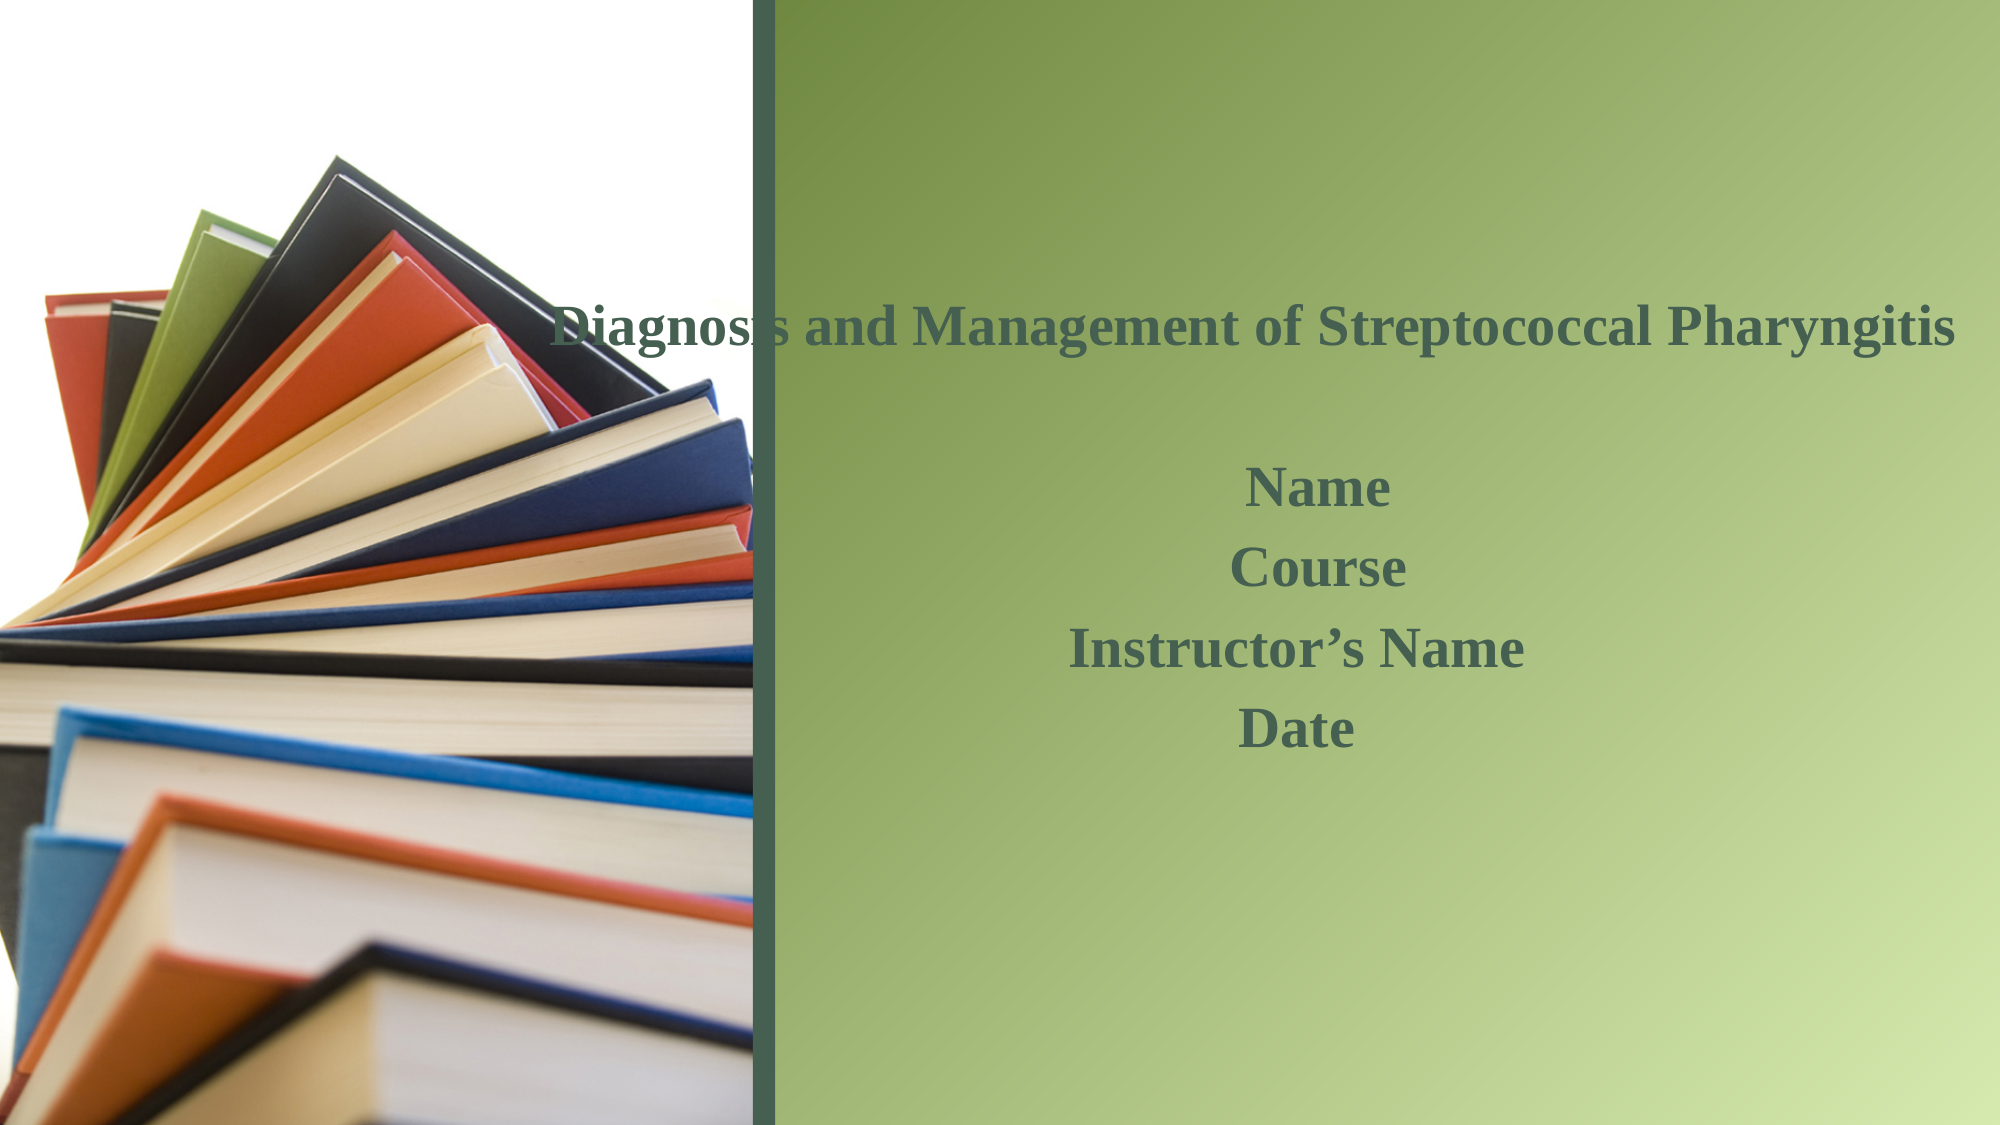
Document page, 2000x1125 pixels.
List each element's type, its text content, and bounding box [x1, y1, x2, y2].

title Diagnosis and Management of Streptococcal Pharyngitis Name Course Instructor’s Name Date [0, 0, 2000, 1125]
